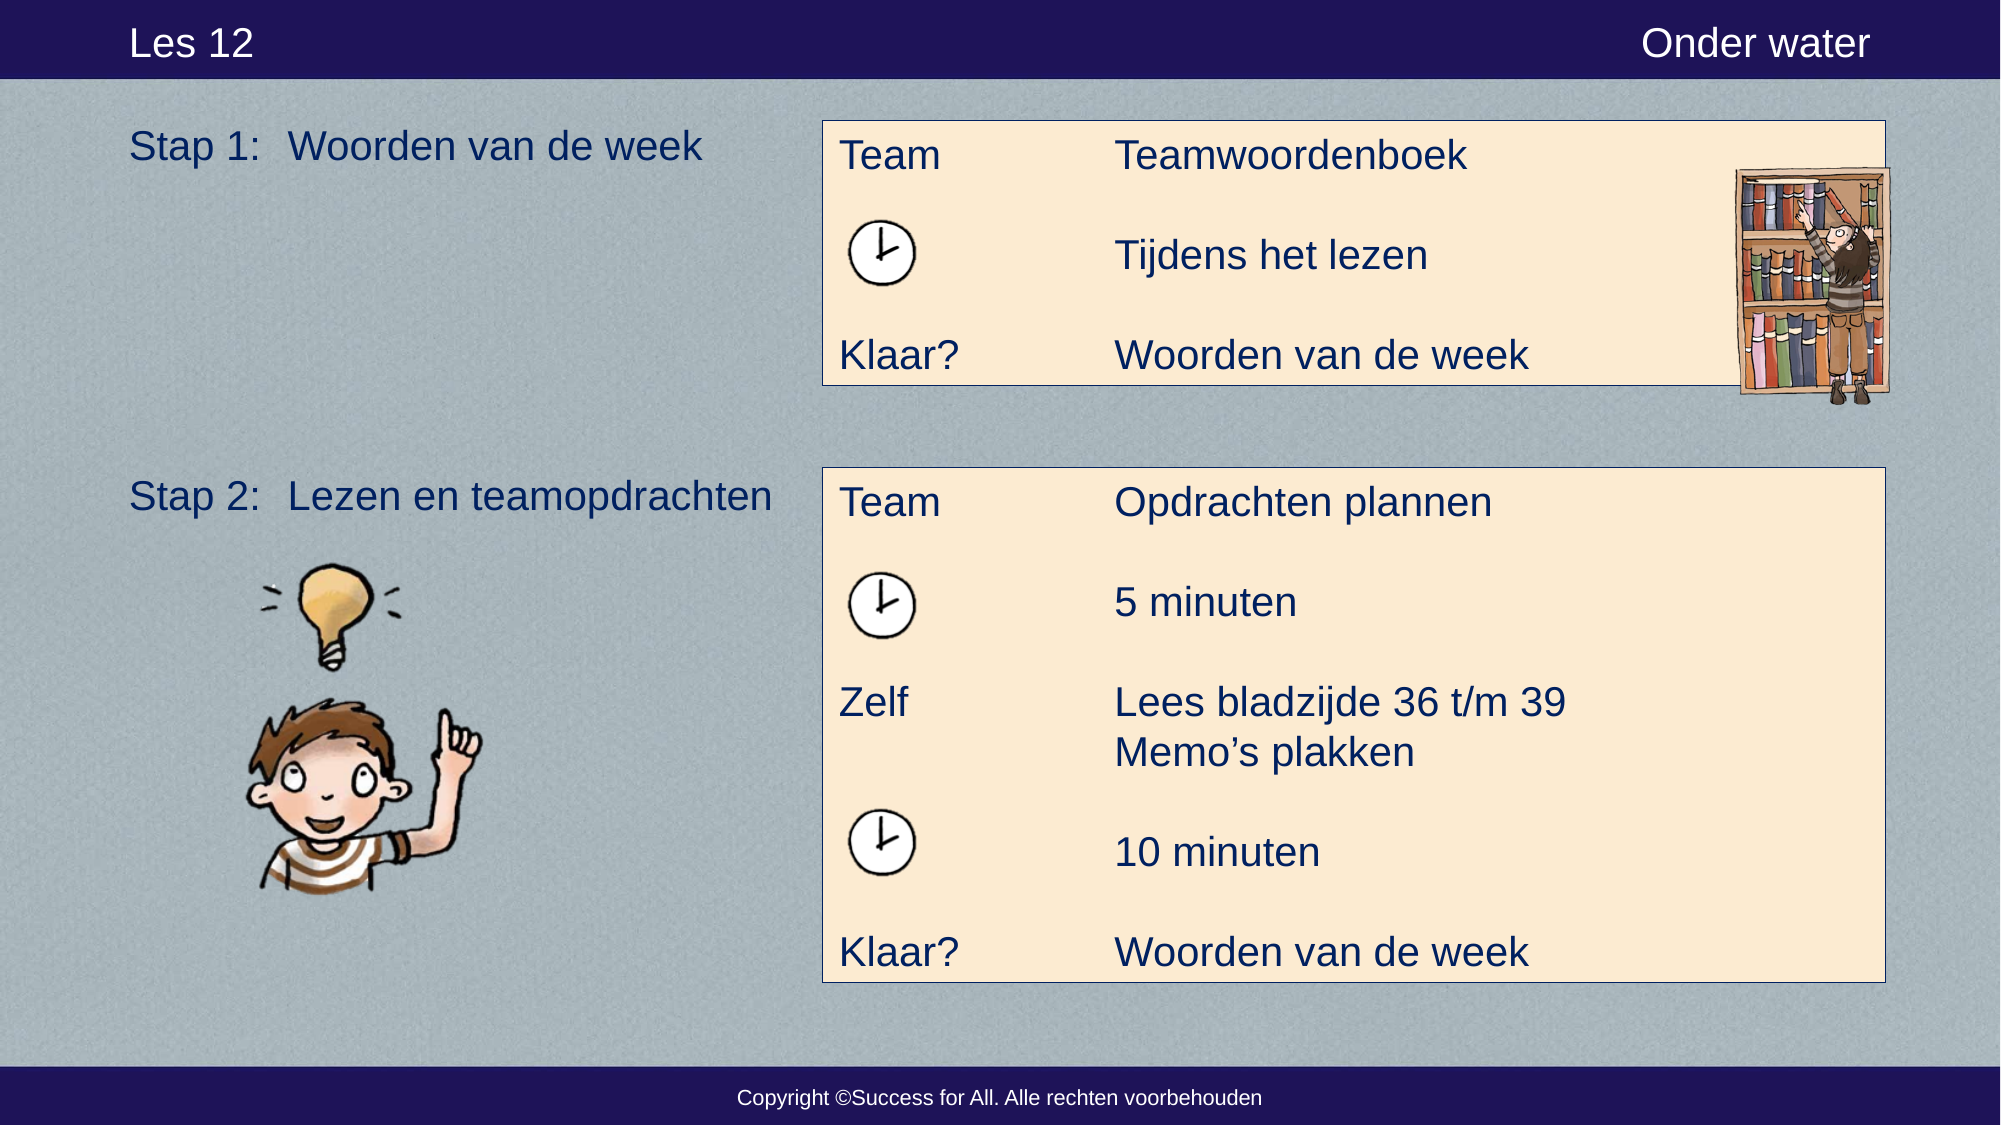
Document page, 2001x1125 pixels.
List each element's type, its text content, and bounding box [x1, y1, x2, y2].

text_box Team Teamwoordenboek Tijdens het lezen Klaar? Woorden van de week [822, 120, 1886, 386]
picture [0, 0, 2001, 1125]
text_box Team Opdrachten plannen 5 minuten Zelf Lees bladzijde 36 t/m 39 Memo’s plakken 10 minuten Klaar? Woorden van de week [822, 467, 1886, 983]
text_box Les 12 [114, 8, 354, 73]
text_box Onder water [999, 8, 1886, 73]
text_box Stap 1: Woorden van de week Stap 2: Lezen en teamopdrachten [114, 111, 907, 527]
text_box Copyright ©Success for All. Alle rechten voorbehouden [0, 1076, 2000, 1125]
